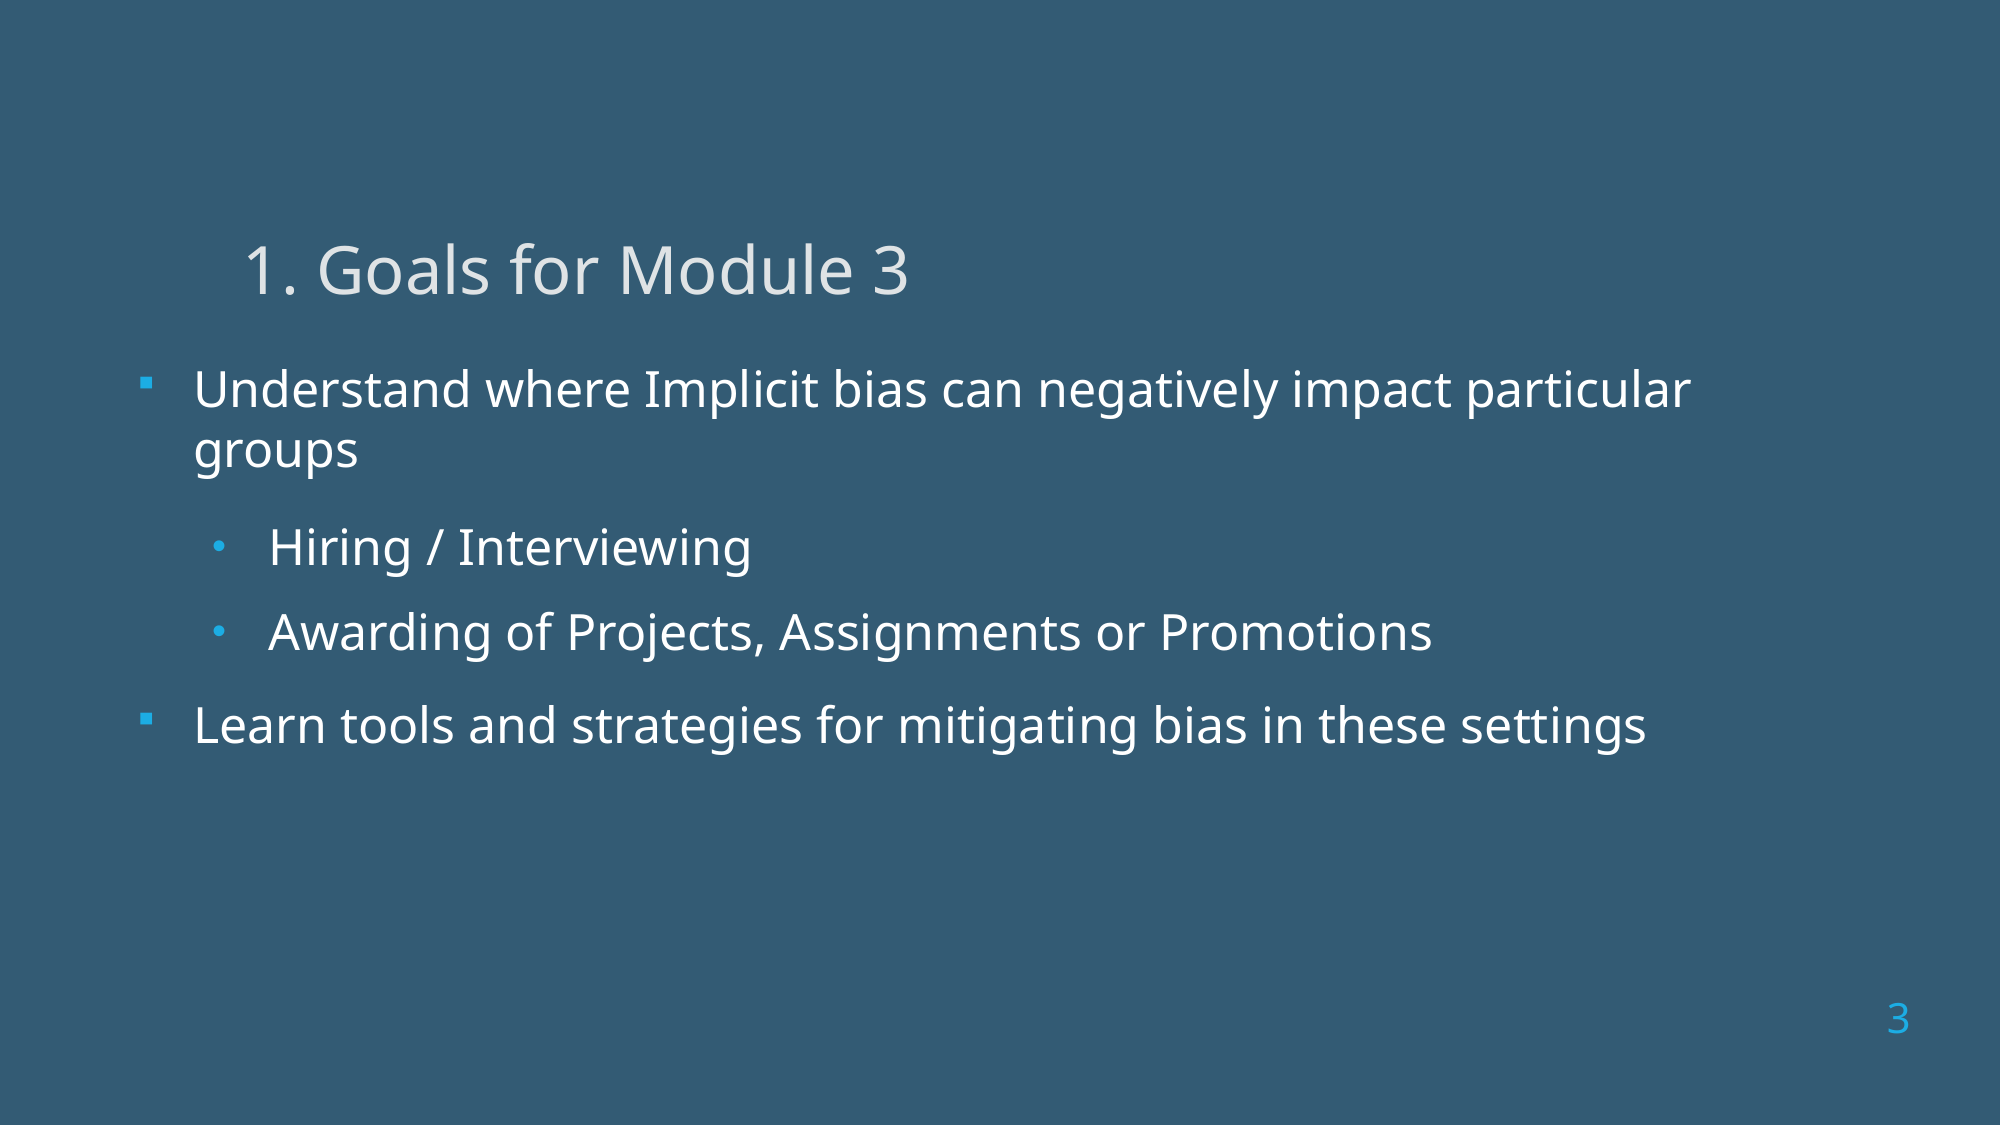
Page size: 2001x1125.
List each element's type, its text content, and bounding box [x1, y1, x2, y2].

text_box Understand where Implicit bias can negatively impact particular groups Hiring / Interviewing Awarding of Projects, Assignments or Promotions Learn tools and strategies for mitigating bias in these settings [122, 350, 1733, 1125]
slide_number 3 [1751, 970, 1926, 1051]
text_box 1. Goals for Module 3 [78, 220, 1526, 354]
